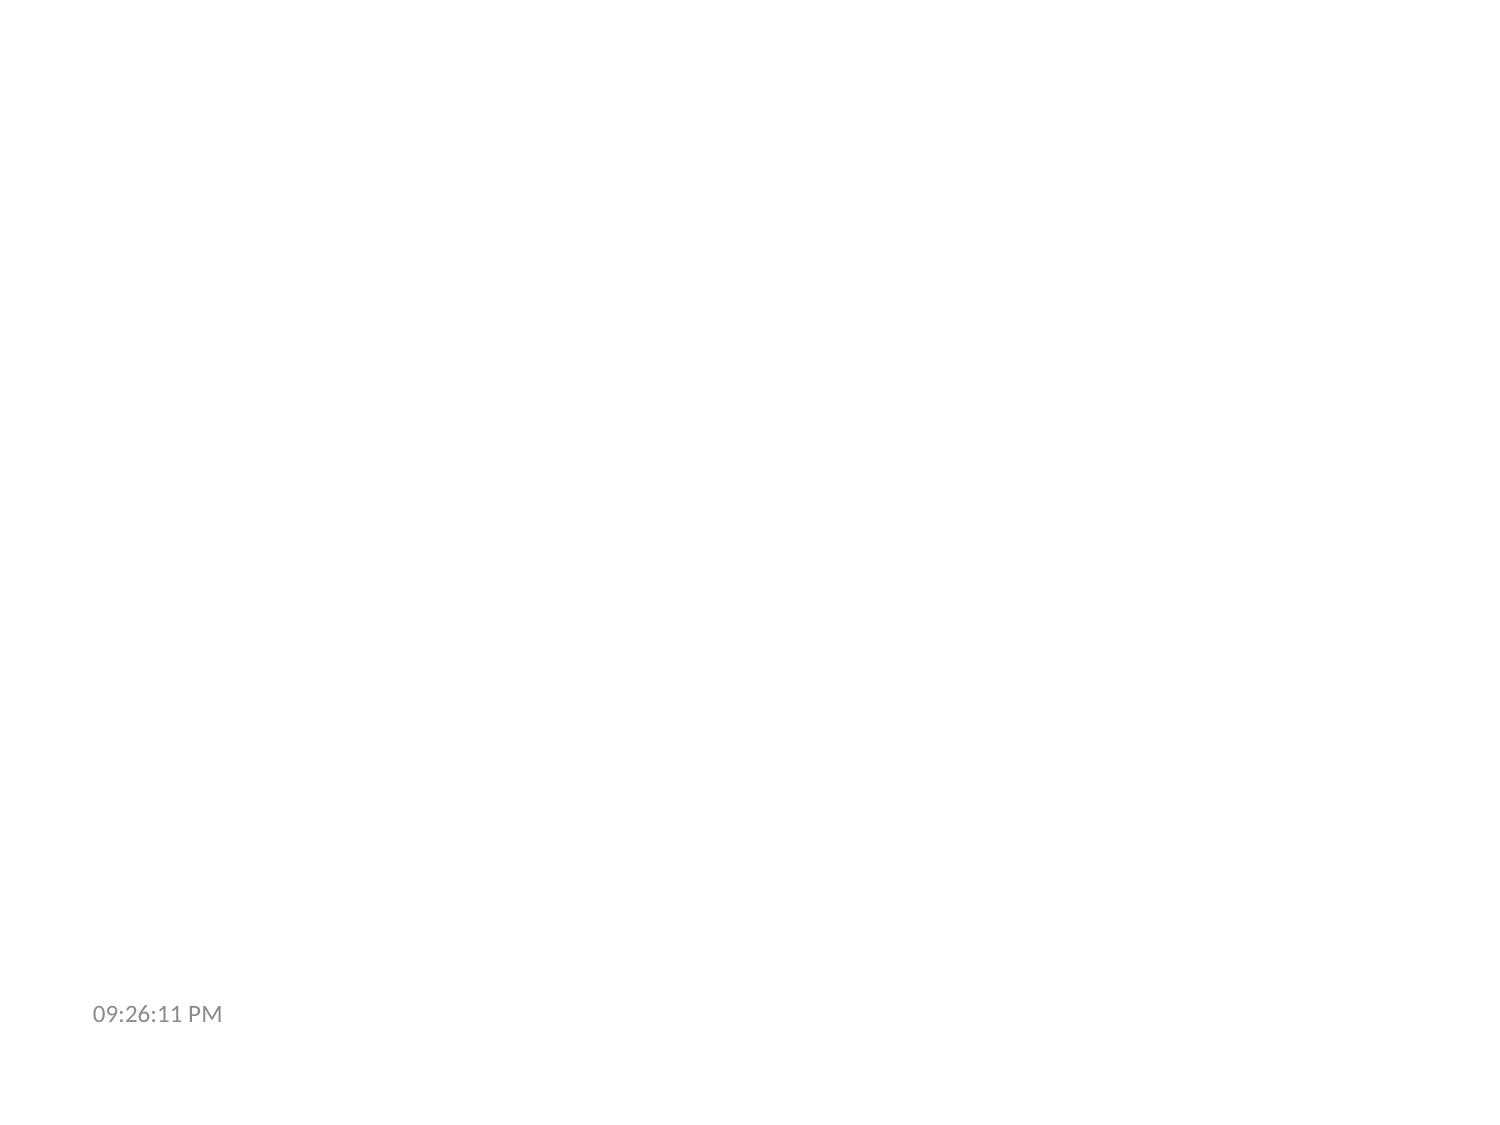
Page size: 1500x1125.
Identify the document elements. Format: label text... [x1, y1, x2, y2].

text_box 3:35:09 PM [77, 982, 428, 1043]
